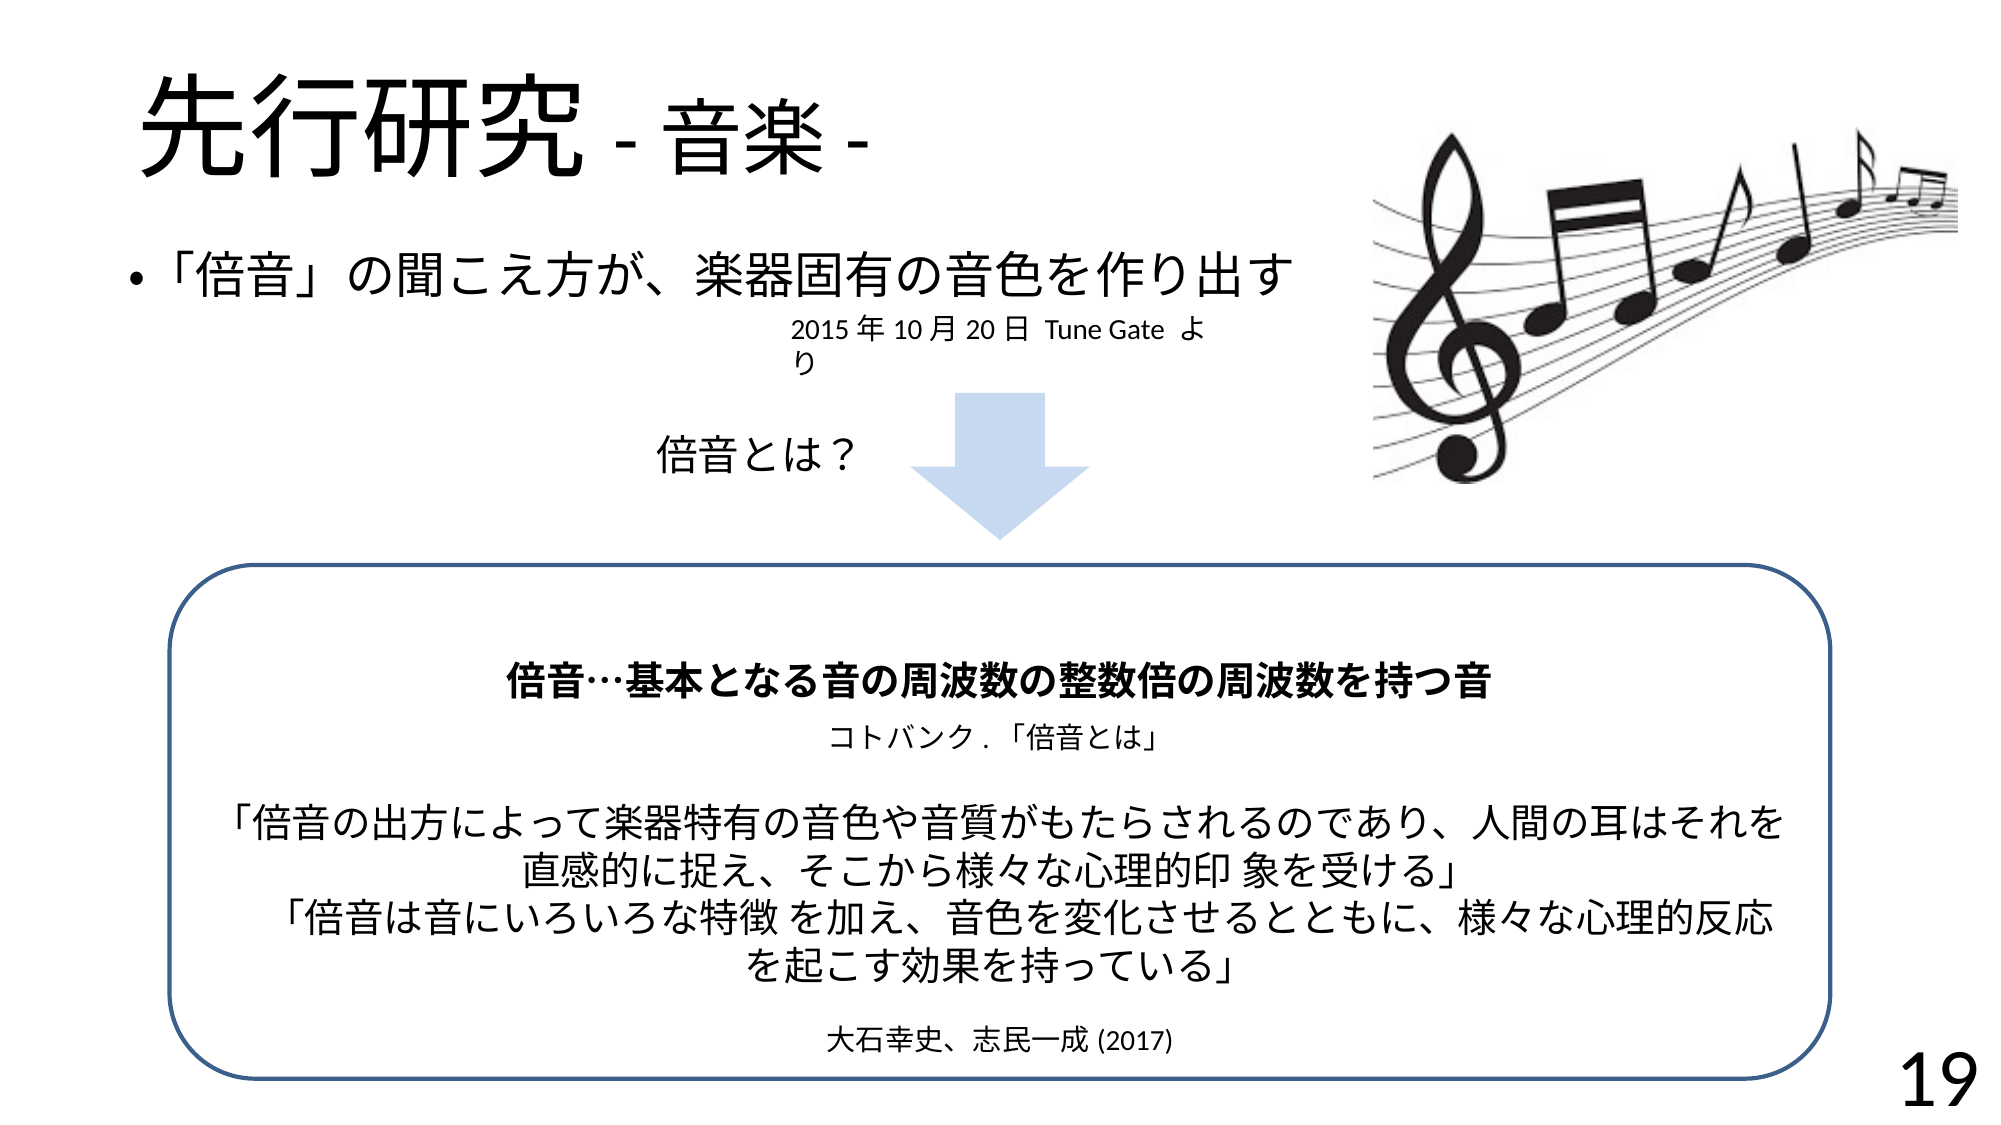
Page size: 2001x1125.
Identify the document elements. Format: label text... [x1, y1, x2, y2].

text_box 先行研究-音楽- [122, 48, 1374, 198]
text_box 大石幸史、志民一成(2017) [811, 1014, 1189, 1064]
text_box 倍音…基本となる音の周波数の整数倍の周波数を持つ音 「倍音の出方によって楽器特有の音色や音質がもたらされるのであり、人間の耳はそれを直感的に捉え、そこから様々な心理的印 象を受ける」 「倍音は音にいろいろな特徴 を加え、音色を変化させるとともに、様々な心理的反応を起こす効果を持っている」 [167, 562, 1833, 1081]
text_box ・「倍音」の聞こえ方が、楽器固有の音色を作り出す [114, 235, 1368, 311]
text_box 倍音とは？ [641, 420, 935, 486]
text_box 2015年10月20日 Tune Gate より [775, 302, 1224, 388]
slide_number 19 [1533, 1042, 2000, 1103]
text_box コトバンク.「倍音とは」 [812, 711, 1188, 762]
picture [1373, 127, 1958, 484]
text_box [930, 390, 1092, 542]
